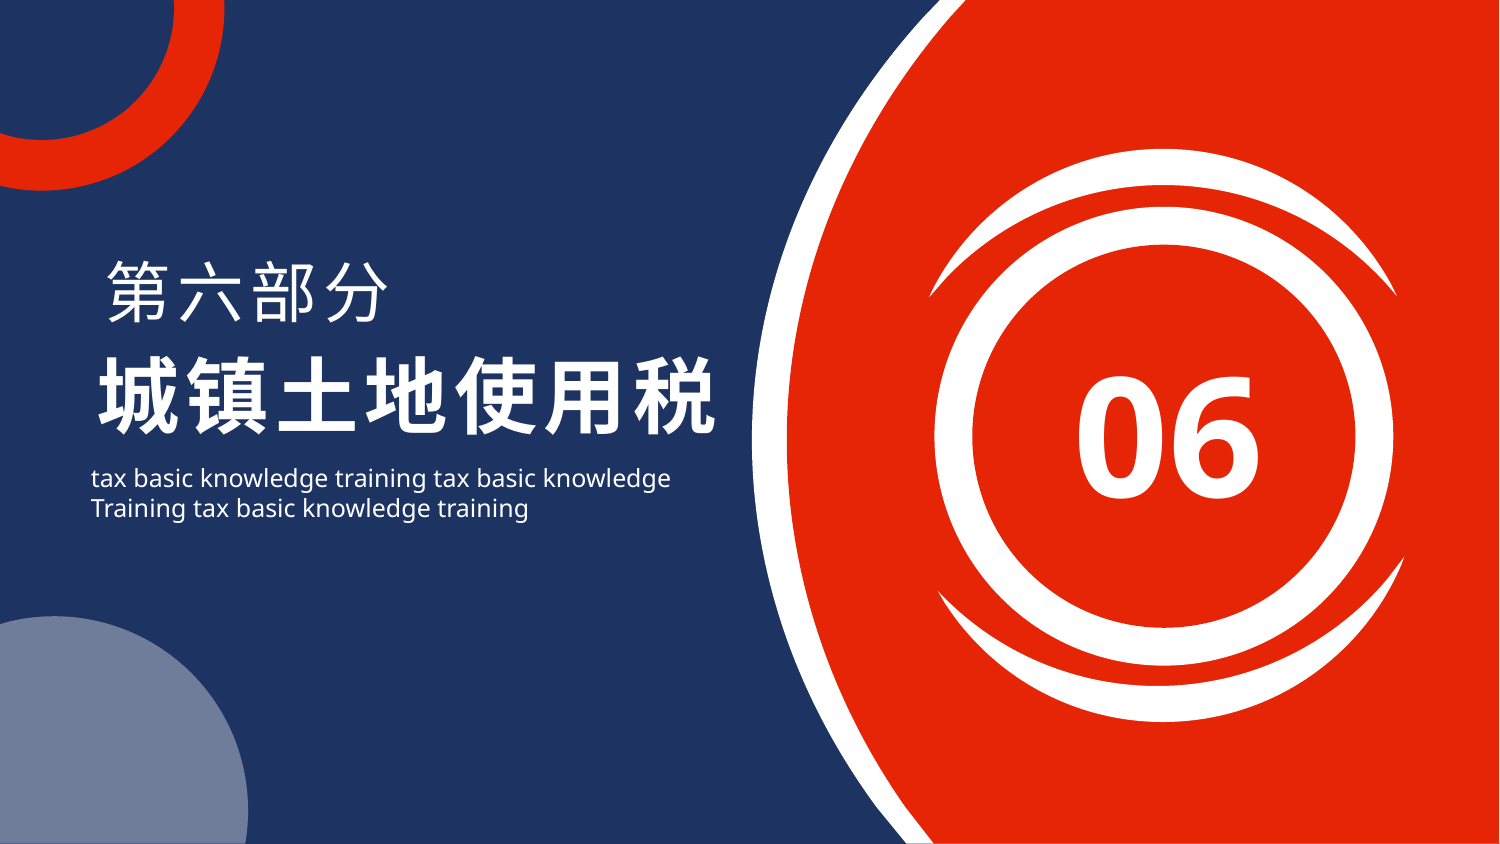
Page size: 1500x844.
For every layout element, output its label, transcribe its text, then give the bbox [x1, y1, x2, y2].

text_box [934, 103, 1394, 767]
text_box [0, 0, 225, 191]
text_box 第六部分 [89, 243, 406, 339]
text_box [0, 616, 249, 844]
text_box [751, 0, 1500, 844]
text_box 城镇土地使用税 [81, 336, 732, 452]
text_box tax basic knowledge training tax basic knowledge Training tax basic knowledge training [76, 455, 726, 531]
